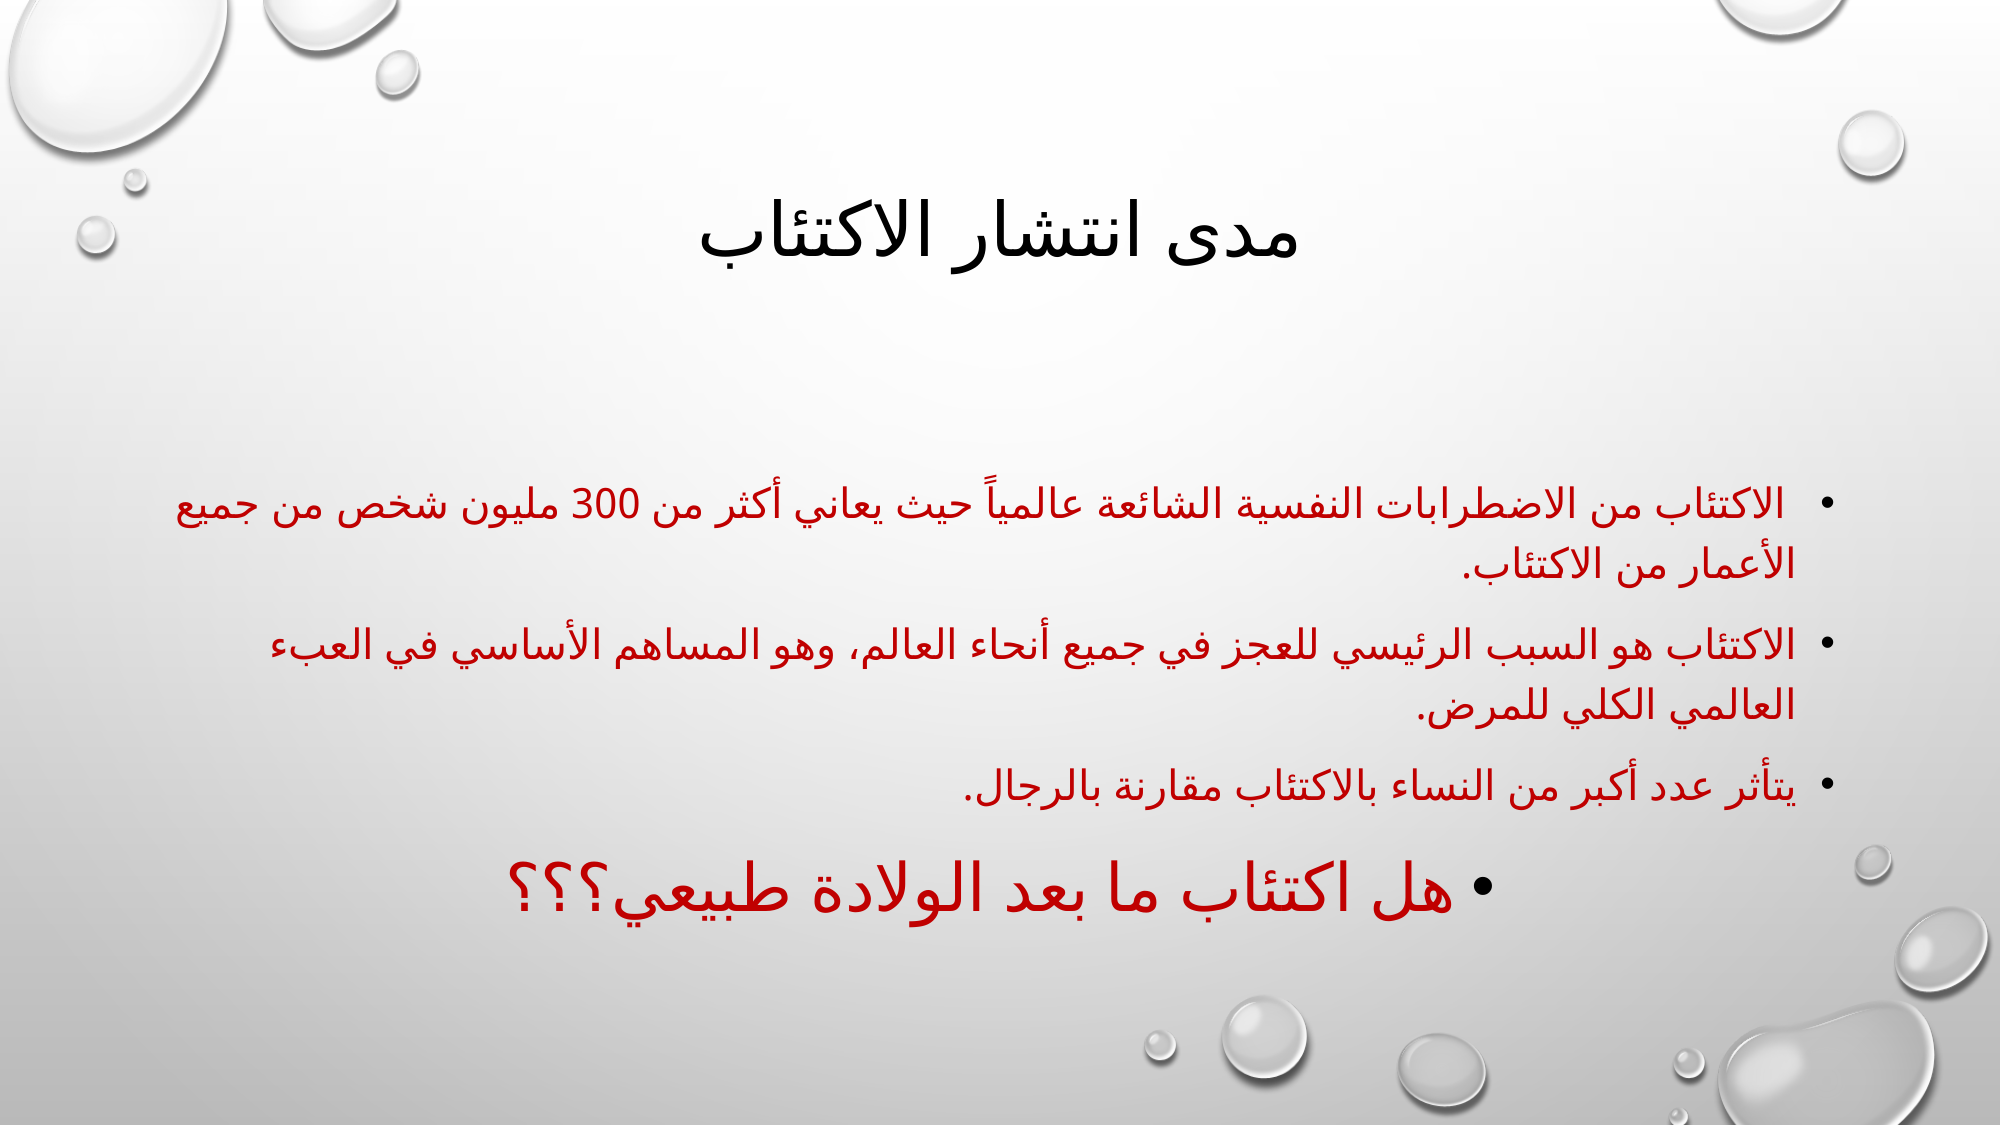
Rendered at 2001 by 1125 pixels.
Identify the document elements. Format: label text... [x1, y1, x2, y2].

title مدى انتشار الاكتئاب [149, 101, 1851, 364]
list الاكتئاب من الاضطرابات النفسية الشائعة عالمياً حيث يعاني أكثر من 300 مليون شخص من جميع الأعمار من الاكتئاب. الاكتئاب هو السبب الرئيسي للعجز في جميع أنحاء العالم، وهو المساهم الأساسي في العبء العالمي الكلي للمرض. يتأثر عدد أكبر من النساء بالاكتئاب مقارنة بالرجال. هل اكتئاب ما بعد الولادة طبيعي؟؟؟ [149, 388, 1850, 950]
picture [0, 0, 2000, 1125]
